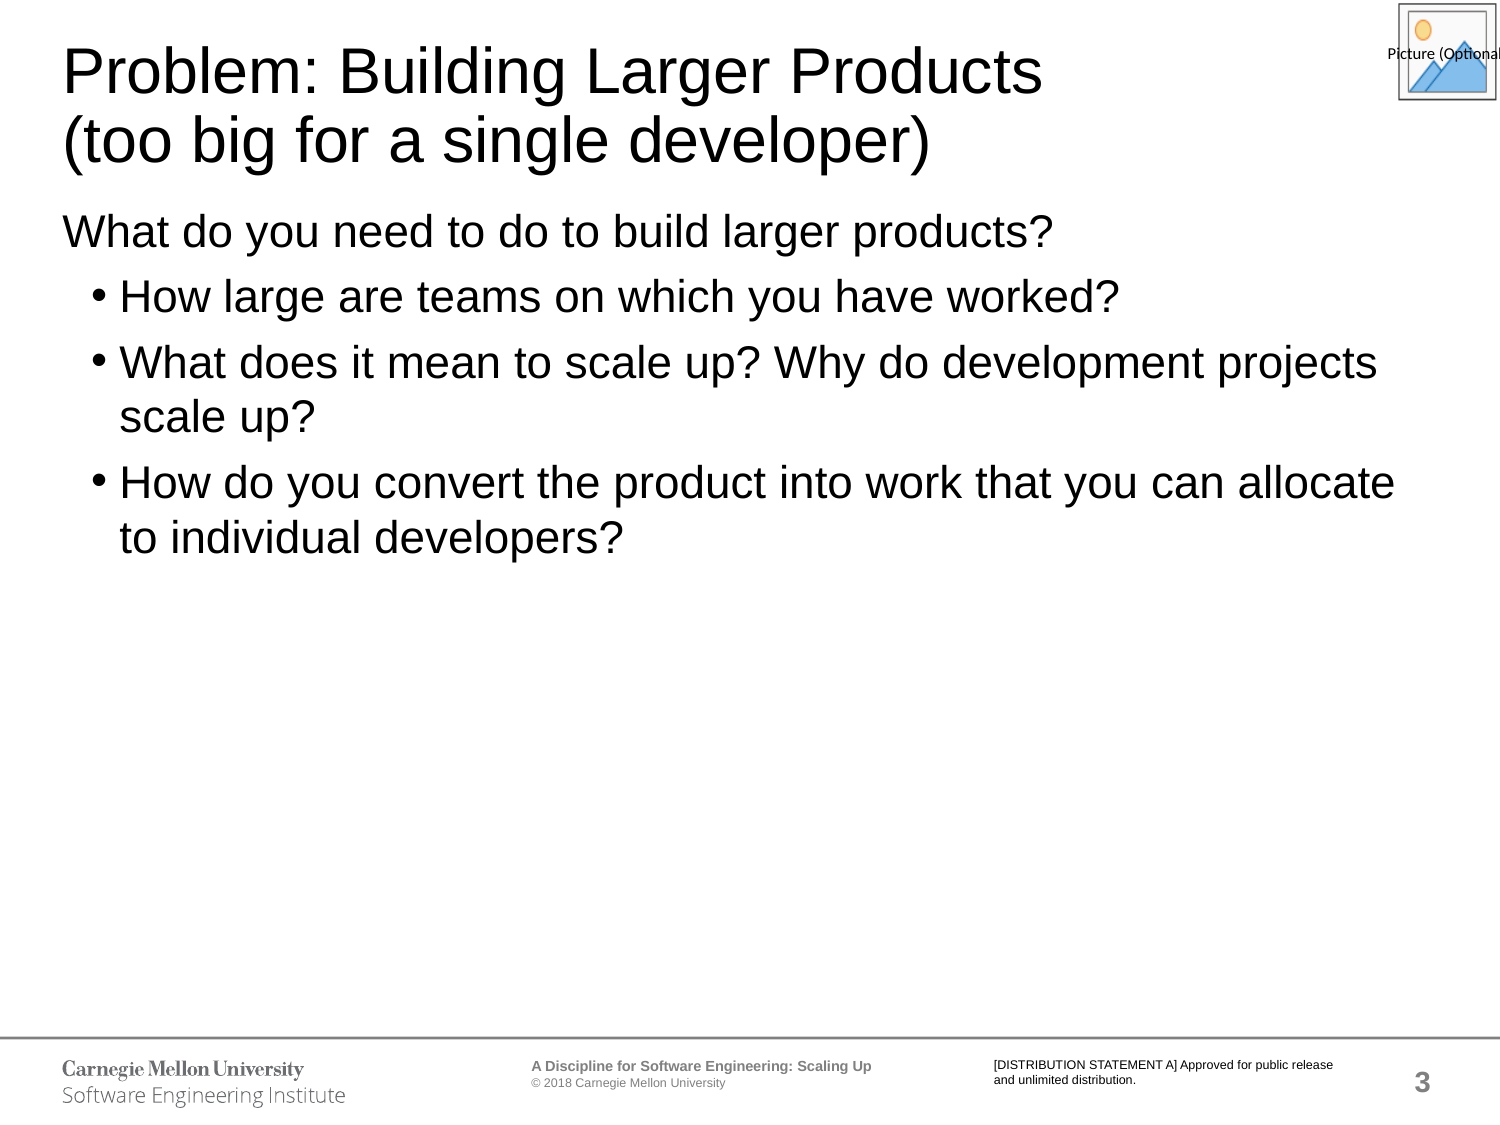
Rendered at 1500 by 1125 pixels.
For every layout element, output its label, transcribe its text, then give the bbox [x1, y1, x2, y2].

title Problem: Building Larger Products (too big for a single developer) [62, 37, 1446, 182]
list What do you need to do to build larger products? How large are teams on which you have worked? What does it mean to scale up? Why do development projects scale up? How do you convert the product into work that you can allocate to individual developers? [62, 201, 1431, 1000]
picture [1394, 0, 1500, 105]
